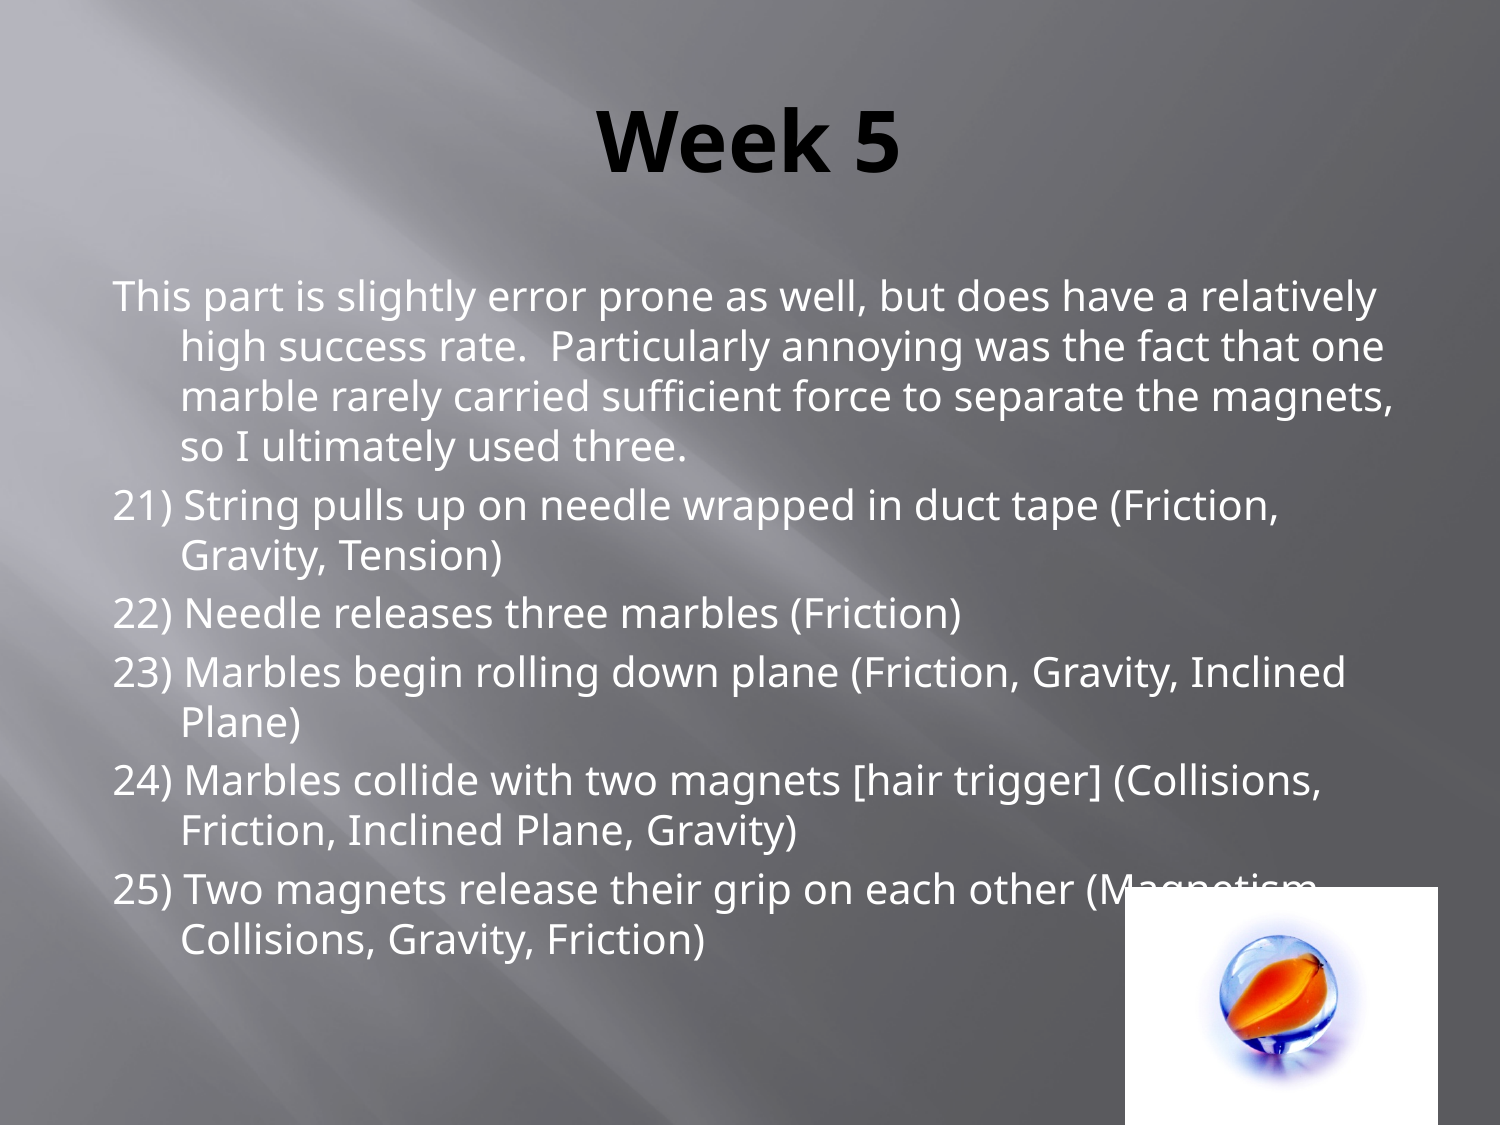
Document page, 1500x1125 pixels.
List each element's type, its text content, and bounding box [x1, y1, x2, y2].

list This part is slightly error prone as well, but does have a relatively high success rate. Particularly annoying was the fact that one marble rarely carried sufficient force to separate the magnets, so I ultimately used three. 21) String pulls up on needle wrapped in duct tape (Friction, Gravity, Tension) 22) Needle releases three marbles (Friction) 23) Marbles begin rolling down plane (Friction, Gravity, Inclined Plane) 24) Marbles collide with two magnets [hair trigger] (Collisions, Friction, Inclined Plane, Gravity) 25) Two magnets release their grip on each other (Magnetism, Collisions, Gravity, Friction) [75, 262, 1425, 1035]
title Week 5 [75, 45, 1425, 233]
picture [1124, 887, 1438, 1125]
